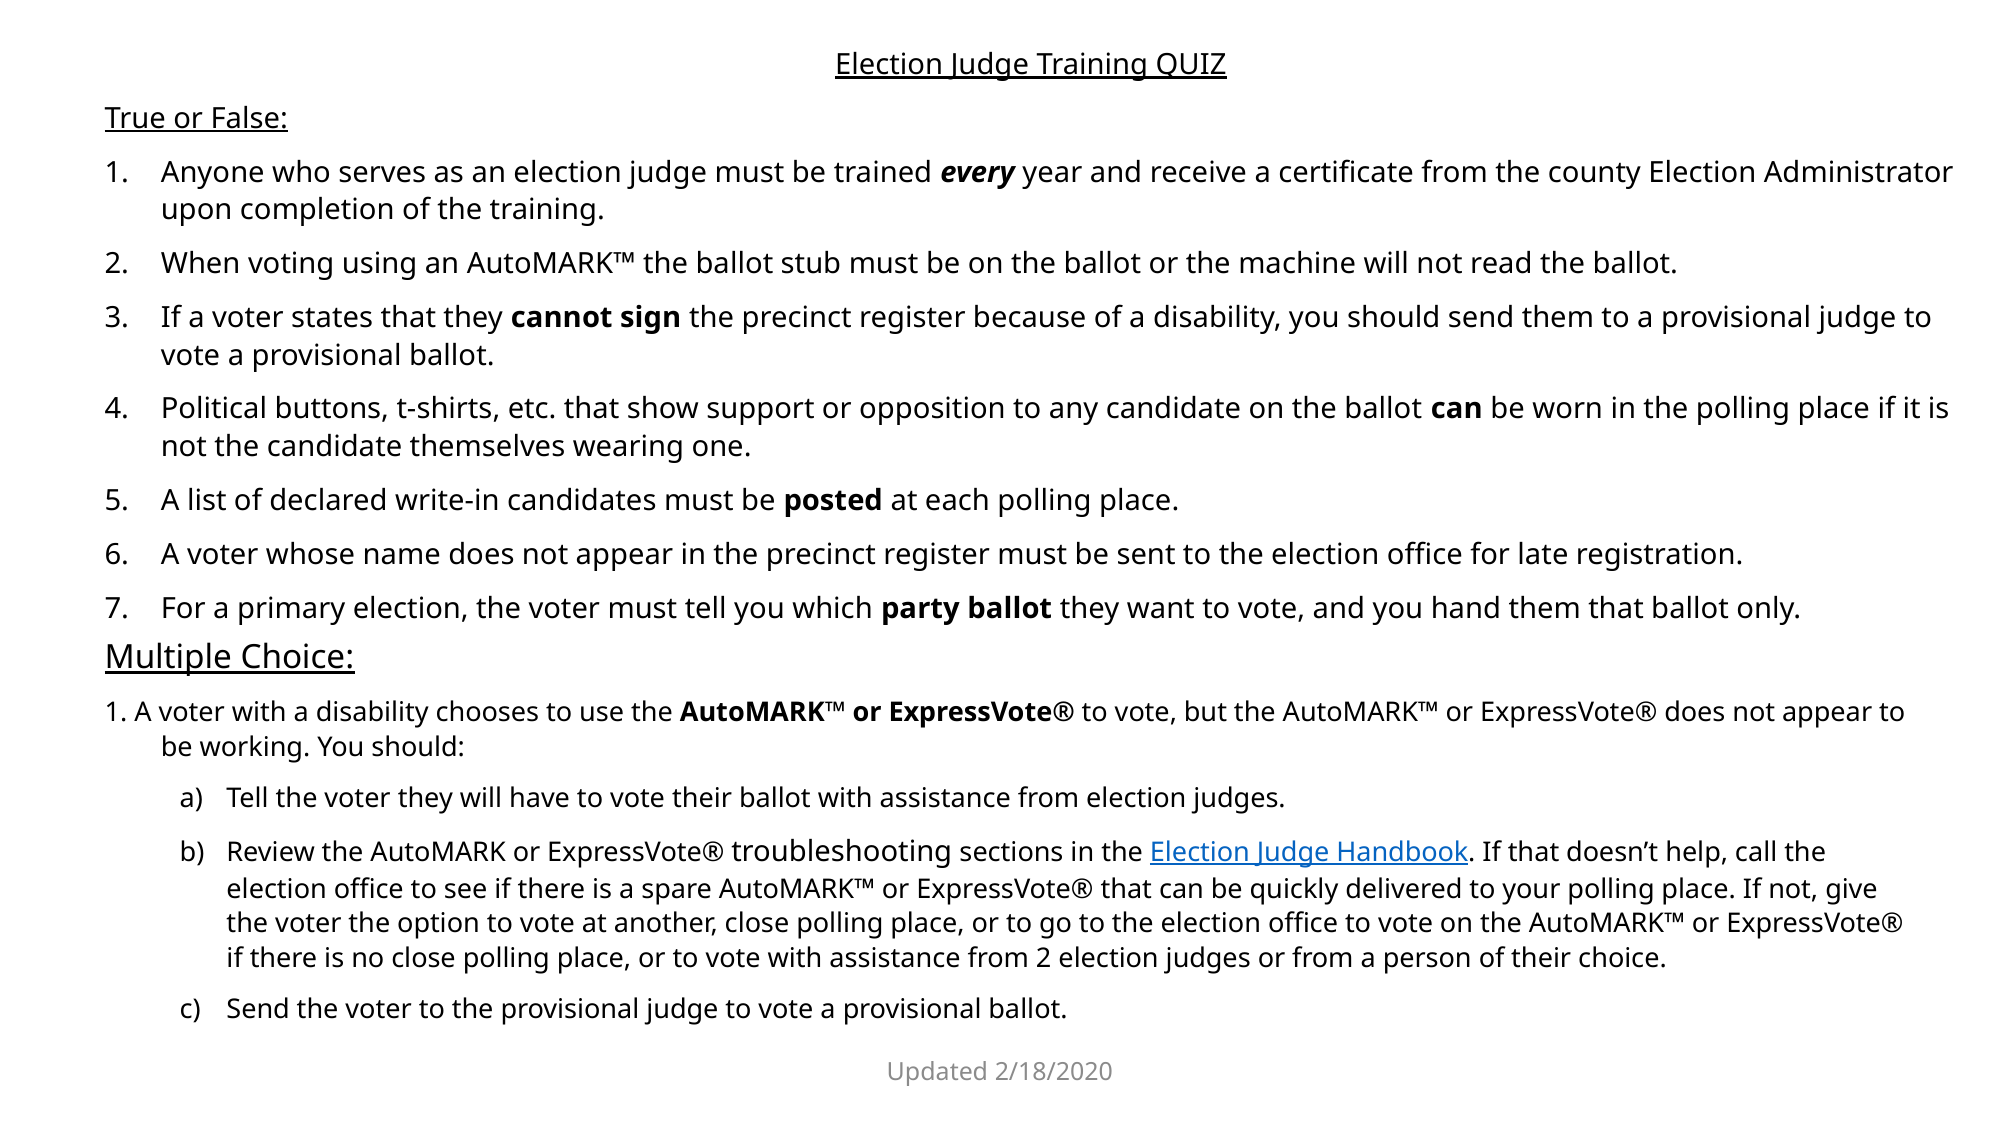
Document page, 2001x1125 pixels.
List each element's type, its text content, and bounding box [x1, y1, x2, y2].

text_box Multiple Choice: 1. A voter with a disability chooses to use the AutoMARK™ or ExpressVote® to vote, but the AutoMARK™ or ExpressVote® does not appear to be working. You should: Tell the voter they will have to vote their ballot with assistance from election judges. Review the AutoMARK or ExpressVote® troubleshooting sections in the Election Judge Handbook. If that doesn’t help, call the election office to see if there is a spare AutoMARK™ or ExpressVote® that can be quickly delivered to your polling place. If not, give the voter the option to vote at another, close polling place, or to go to the election office to vote on the AutoMARK™ or ExpressVote® if there is no close polling place, or to vote with assistance from 2 election judges or from a person of their choice. Send the voter to the provisional judge to vote a provisional ballot. [89, 625, 1937, 1032]
footer Updated 2/18/2020 [662, 1042, 1338, 1103]
text_box Election Judge Training QUIZ True or False: Anyone who serves as an election judge must be trained every year and receive a certificate from the county Election Administrator upon completion of the training. When voting using an AutoMARK™ the ballot stub must be on the ballot or the machine will not read the ballot. If a voter states that they cannot sign the precinct register because of a disability, you should send them to a provisional judge to vote a provisional ballot. Political buttons, t-shirts, etc. that show support or opposition to any candidate on the ballot can be worn in the polling place if it is not the candidate themselves wearing one. A list of declared write-in candidates must be posted at each polling place. A voter whose name does not appear in the precinct register must be sent to the election office for late registration. For a primary election, the voter must tell you which party ballot they want to vote, and you hand them that ballot only. [89, 35, 1973, 632]
